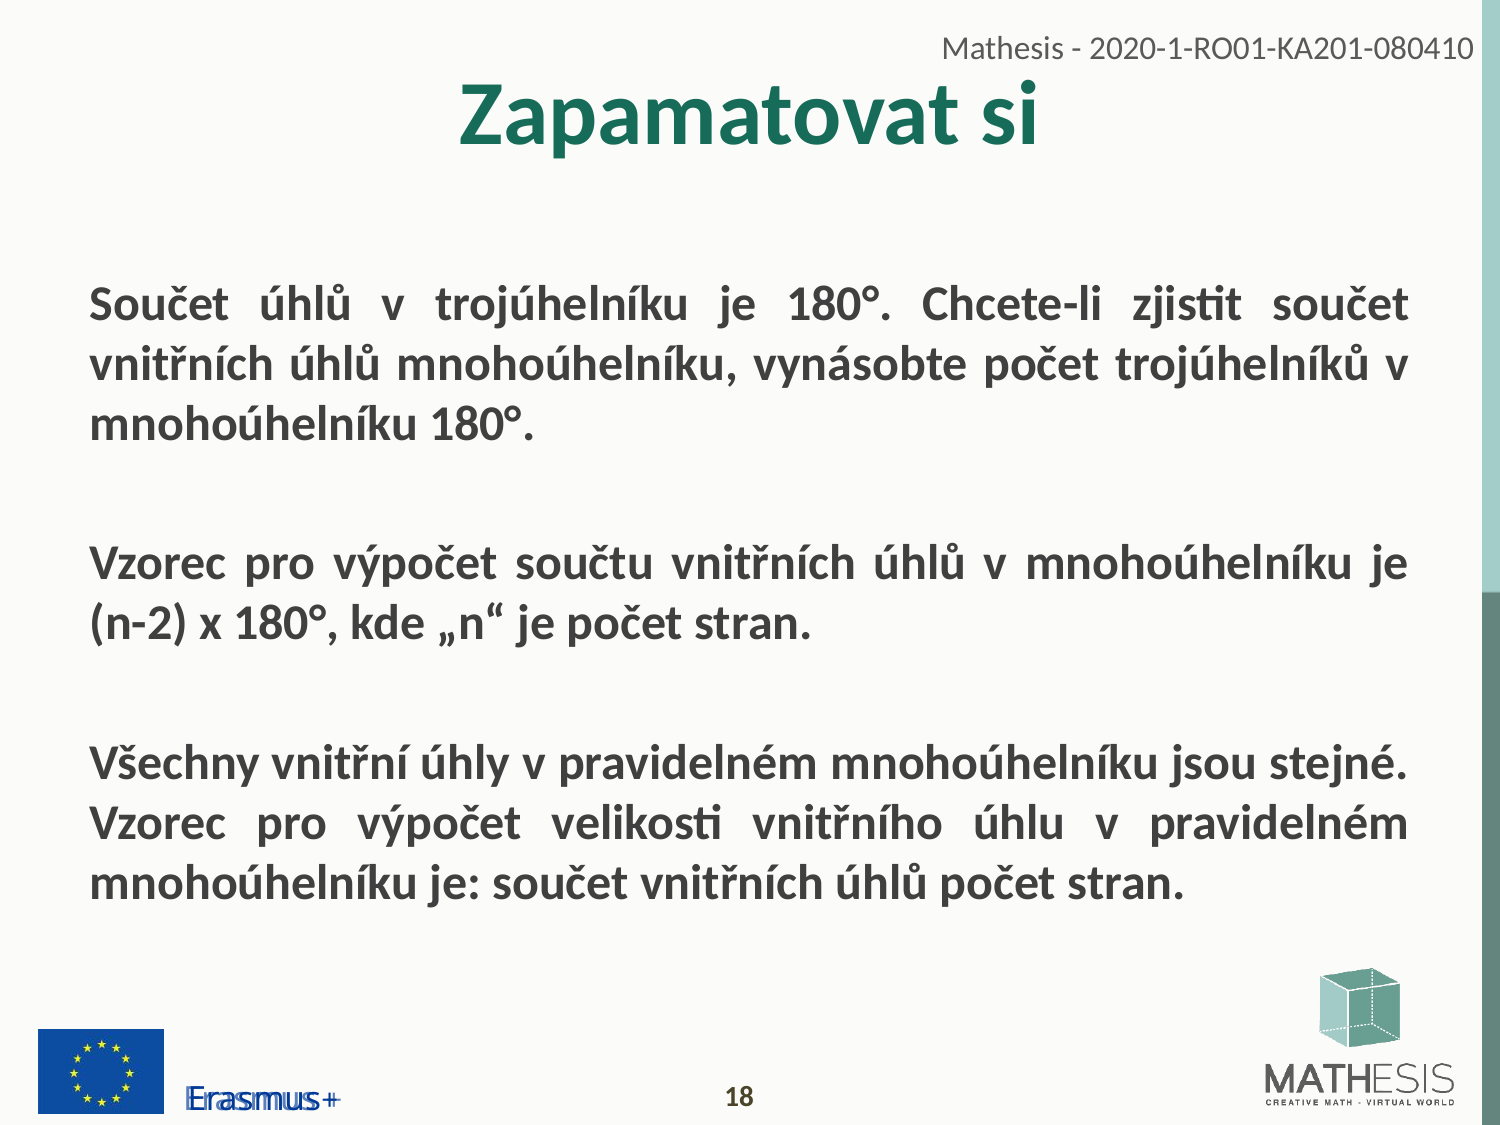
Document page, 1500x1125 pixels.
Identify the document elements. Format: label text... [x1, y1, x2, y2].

picture [38, 1029, 164, 1114]
title Zapamatovat si [75, 45, 1425, 233]
list Součet úhlů v trojúhelníku je 180°. Chcete-li zjistit součet vnitřních úhlů mnohoúhelníku, vynásobte počet trojúhelníků v mnohoúhelníku 180°. Vzorec pro výpočet součtu vnitřních úhlů v mnohoúhelníku je (n-2) x 180°, kde „n“ je počet stran. Všechny vnitřní úhly v pravidelném mnohoúhelníku jsou stejné. Vzorec pro výpočet velikosti vnitřního úhlu v pravidelném mnohoúhelníku je: součet vnitřních úhlů počet stran. [75, 262, 1425, 1005]
